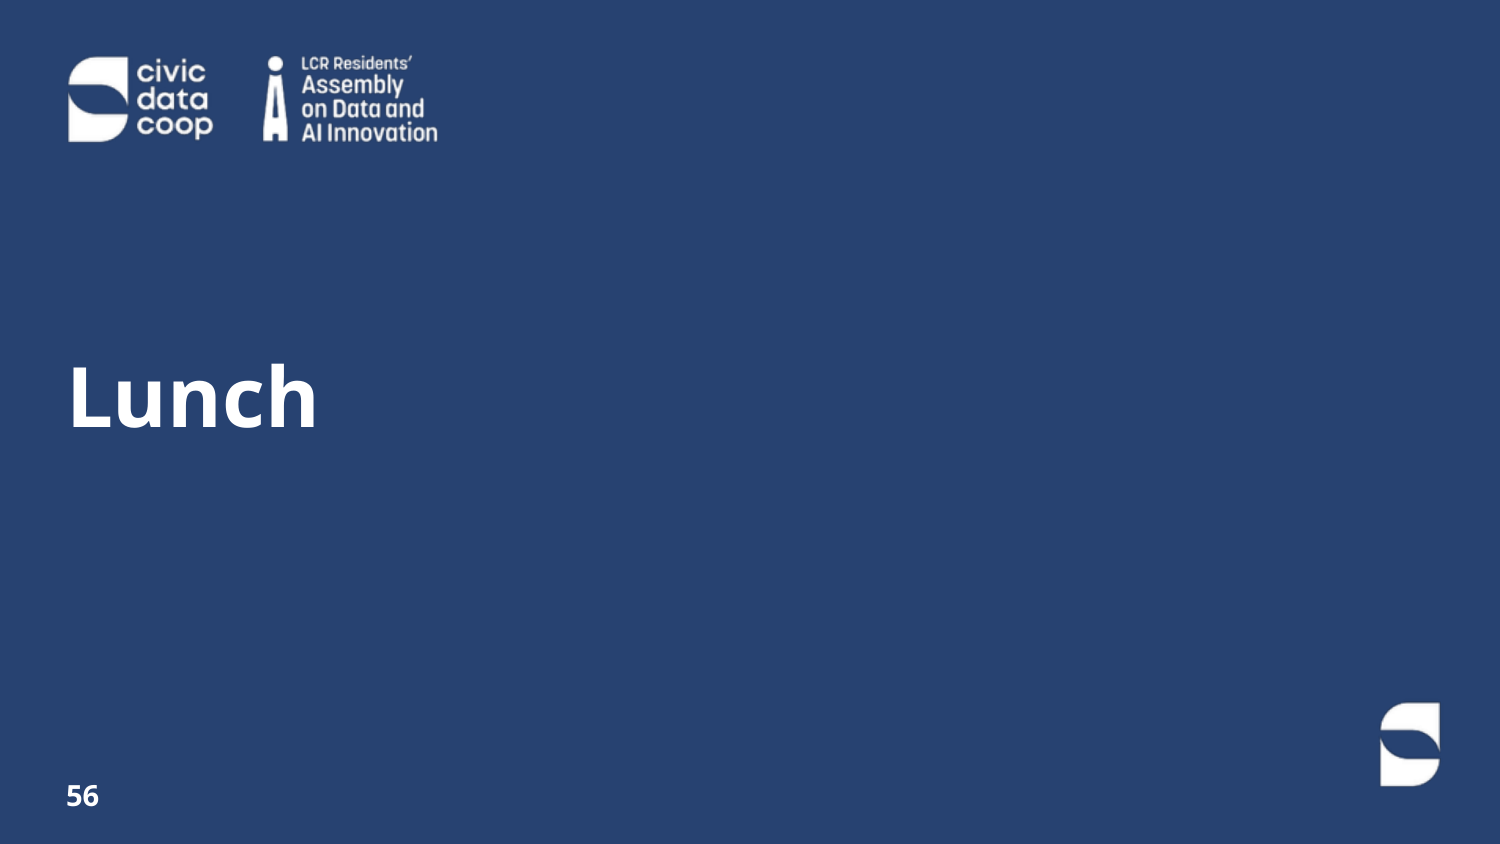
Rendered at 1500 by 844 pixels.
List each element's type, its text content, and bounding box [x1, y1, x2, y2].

title Lunch [51, 122, 1018, 459]
picture [50, 39, 231, 160]
slide_number 56 [51, 764, 142, 830]
picture [1363, 685, 1458, 804]
picture [260, 53, 441, 145]
